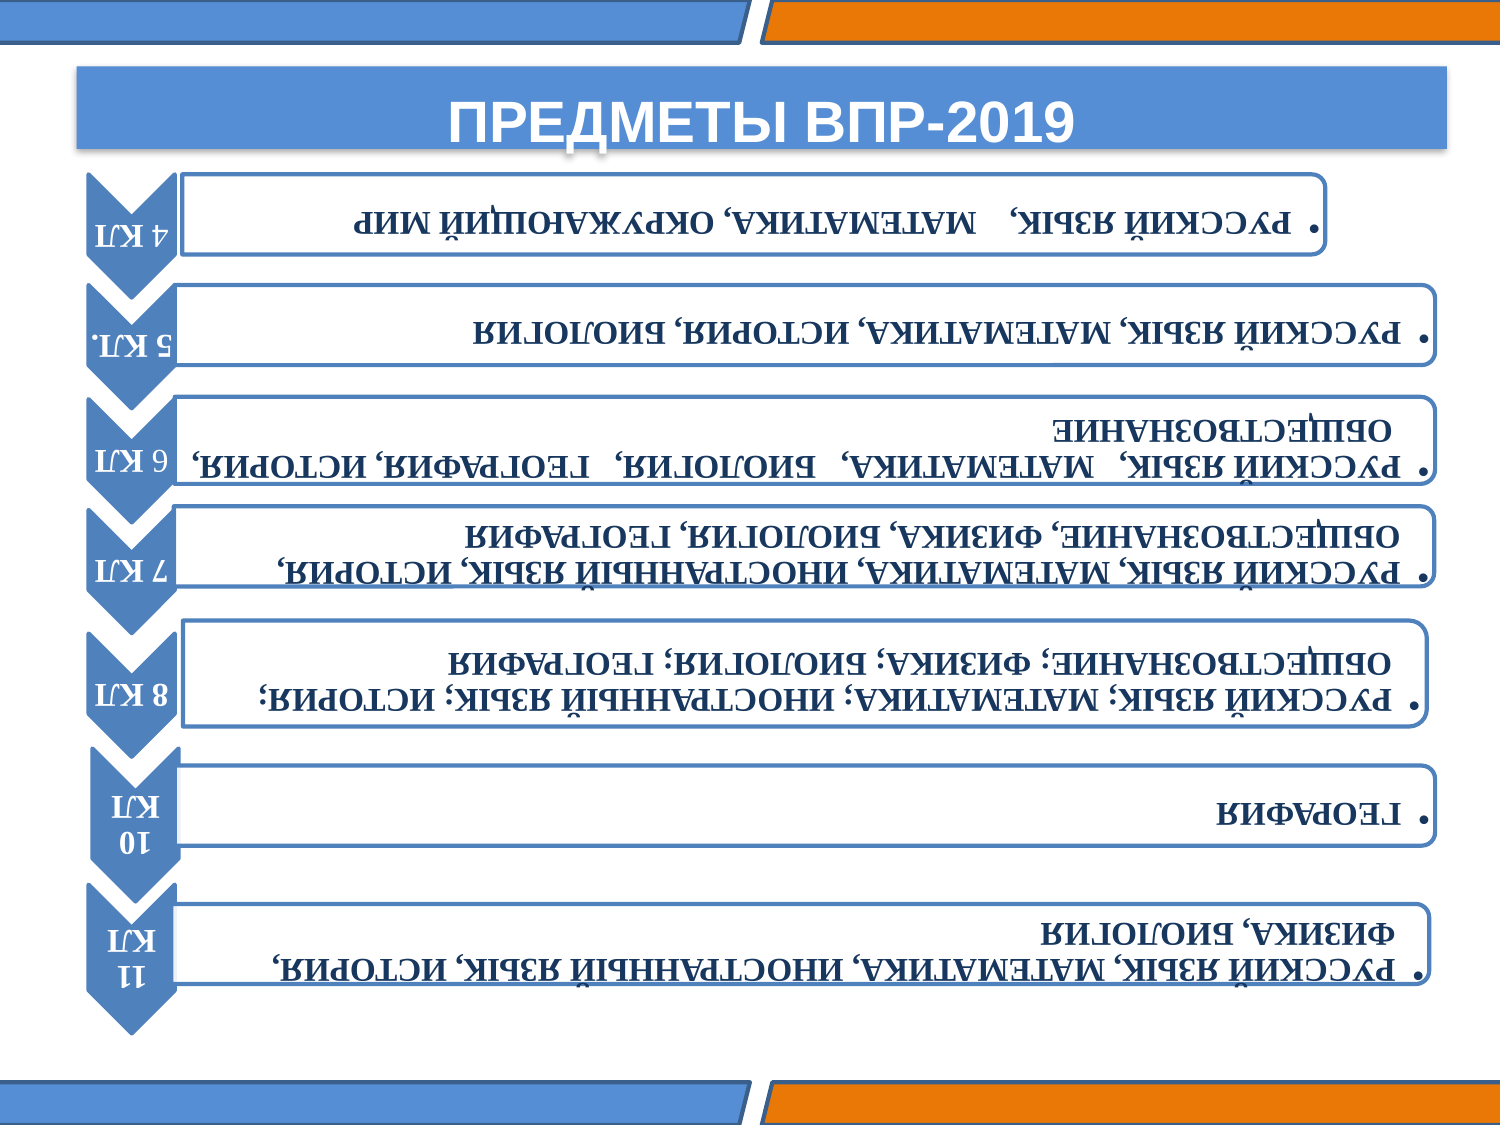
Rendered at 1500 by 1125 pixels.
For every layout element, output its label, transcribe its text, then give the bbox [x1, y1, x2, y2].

text_box [0, 0, 752, 45]
text_box [0, 1080, 752, 1125]
text_box ПРЕДМЕТЫ ВПР-2019 [76, 66, 1447, 149]
text_box [759, 0, 1500, 45]
text_box [759, 1080, 1500, 1125]
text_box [88, 172, 1436, 1036]
